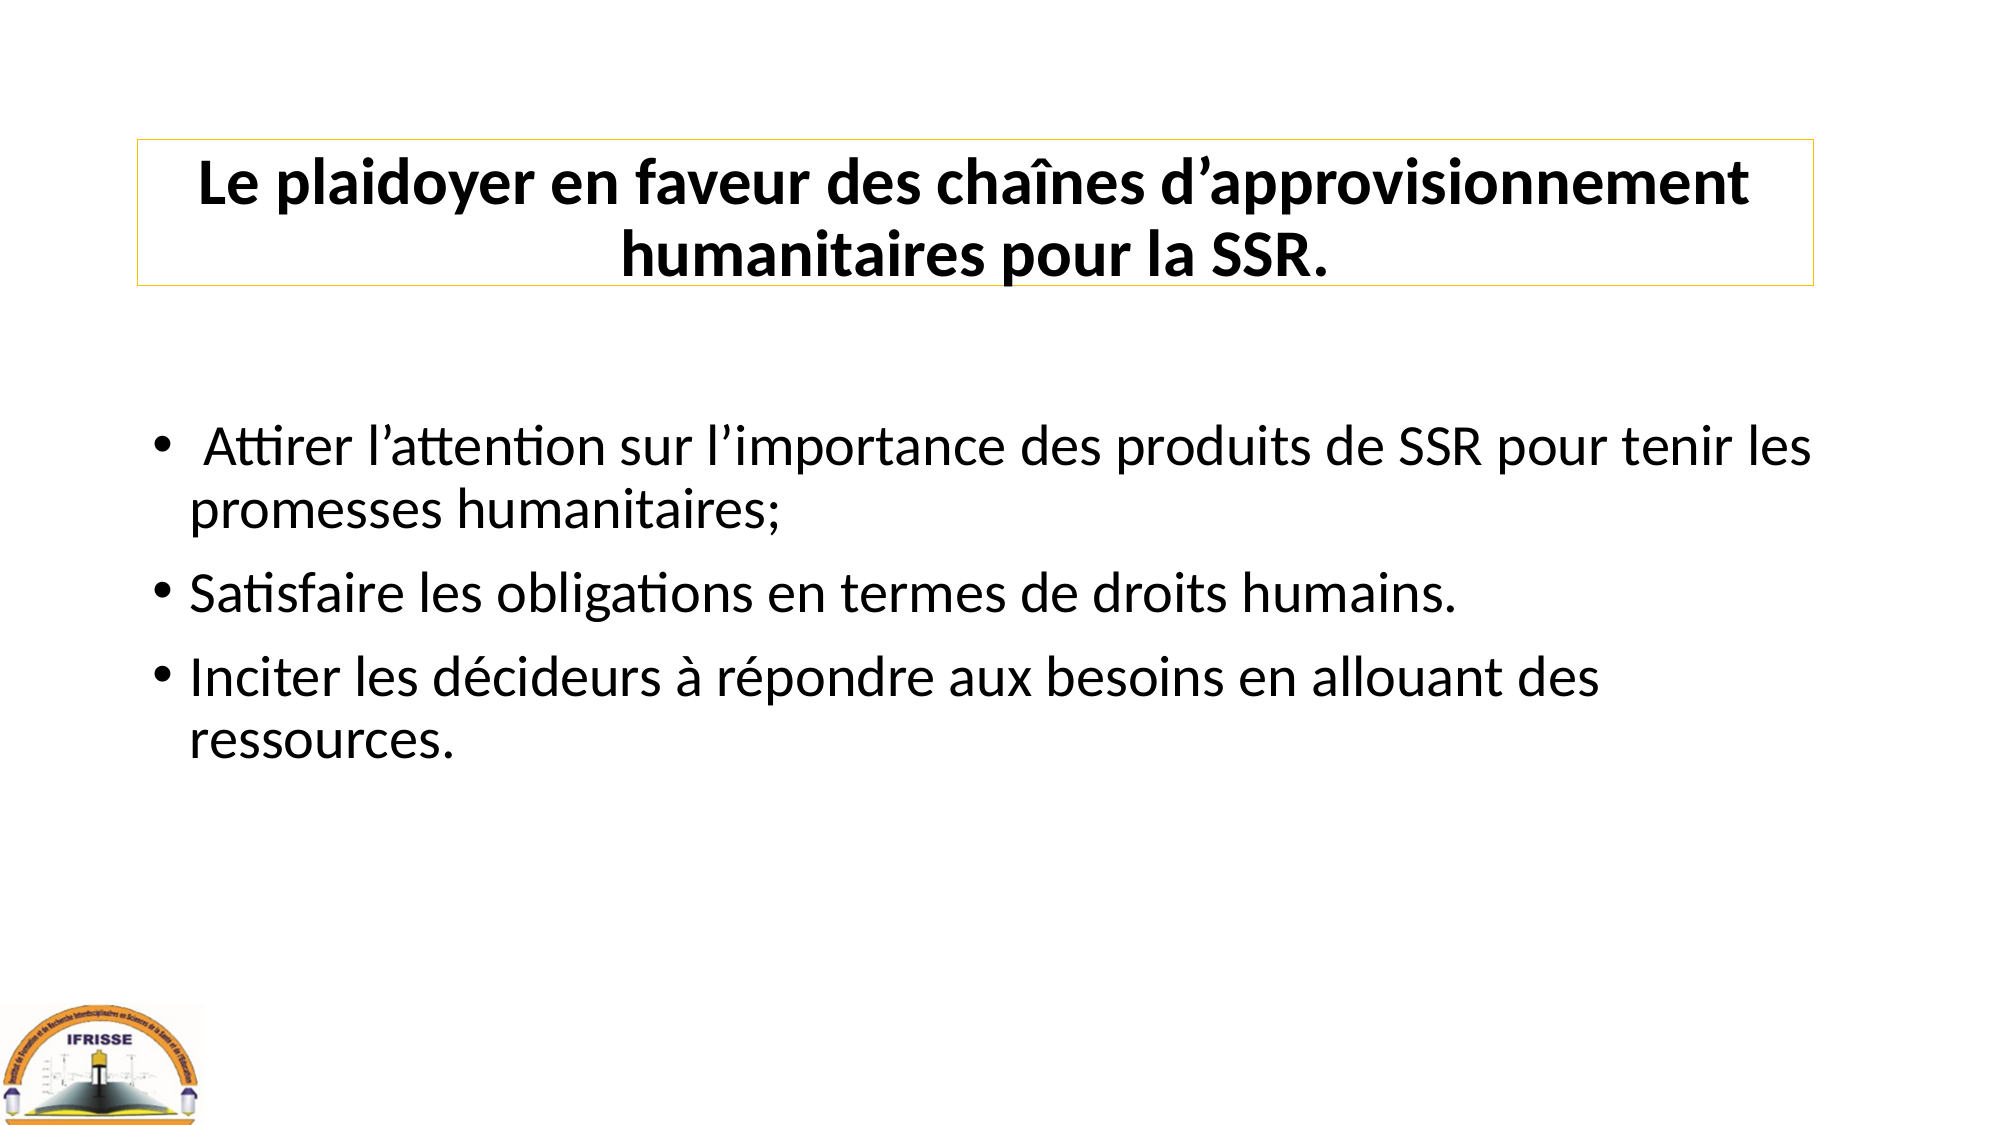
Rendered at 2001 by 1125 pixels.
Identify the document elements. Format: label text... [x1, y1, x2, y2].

title Le plaidoyer en faveur des chaînes d’approvisionnement humanitaires pour la SSR. [137, 139, 1814, 286]
list Attirer l’attention sur l’importance des produits de SSR pour tenir les promesses humanitaires; Satisfaire les obligations en termes de droits humains. Inciter les décideurs à répondre aux besoins en allouant des ressources. [137, 316, 1863, 866]
picture [0, 1003, 204, 1125]
